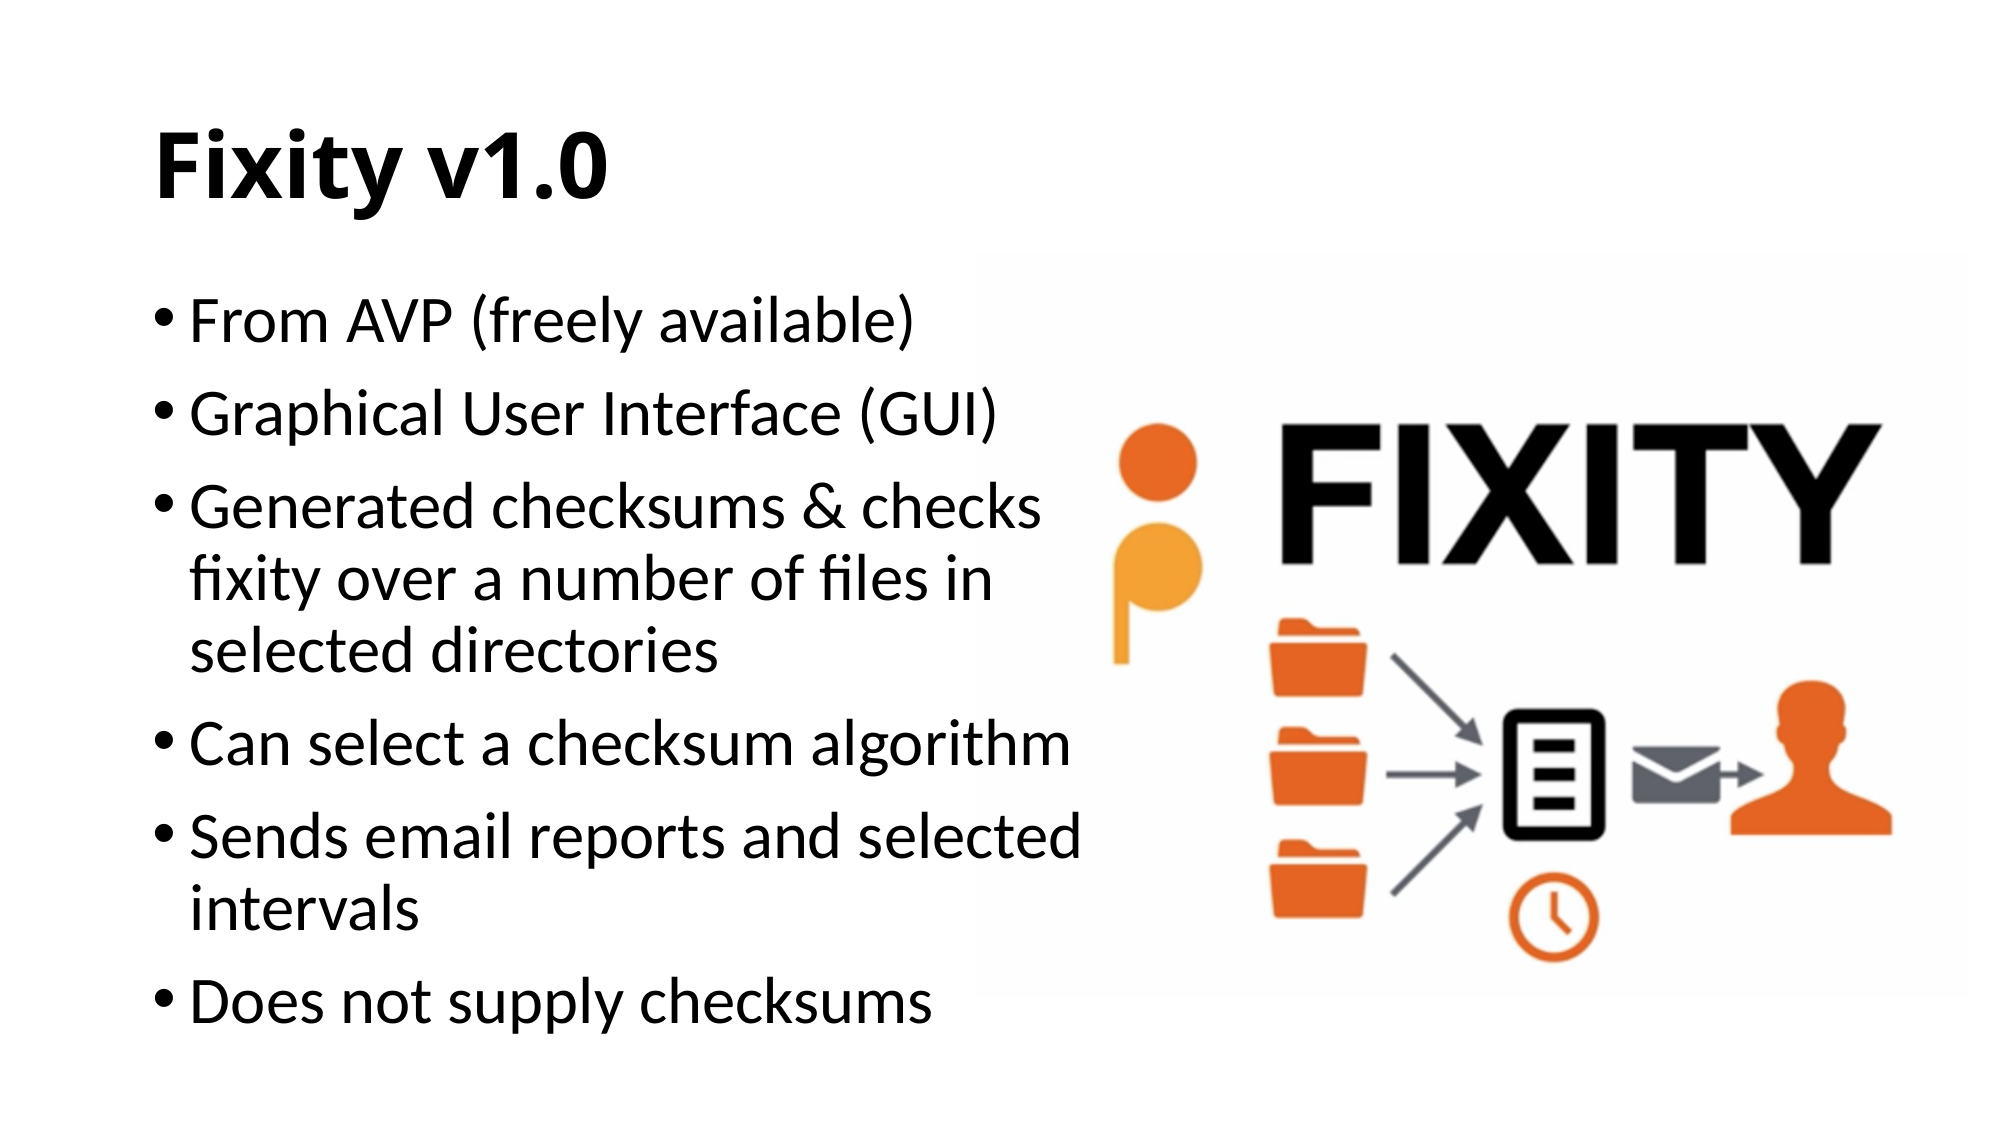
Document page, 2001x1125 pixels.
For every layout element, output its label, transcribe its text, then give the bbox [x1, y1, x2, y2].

list From AVP (freely available) Graphical User Interface (GUI) Generated checksums & checks fixity over a number of files in selected directories Can select a checksum algorithm Sends email reports and selected intervals Does not supply checksums [137, 277, 1146, 1071]
picture [974, 252, 1969, 997]
title Fixity v1.0 [137, 59, 1863, 277]
